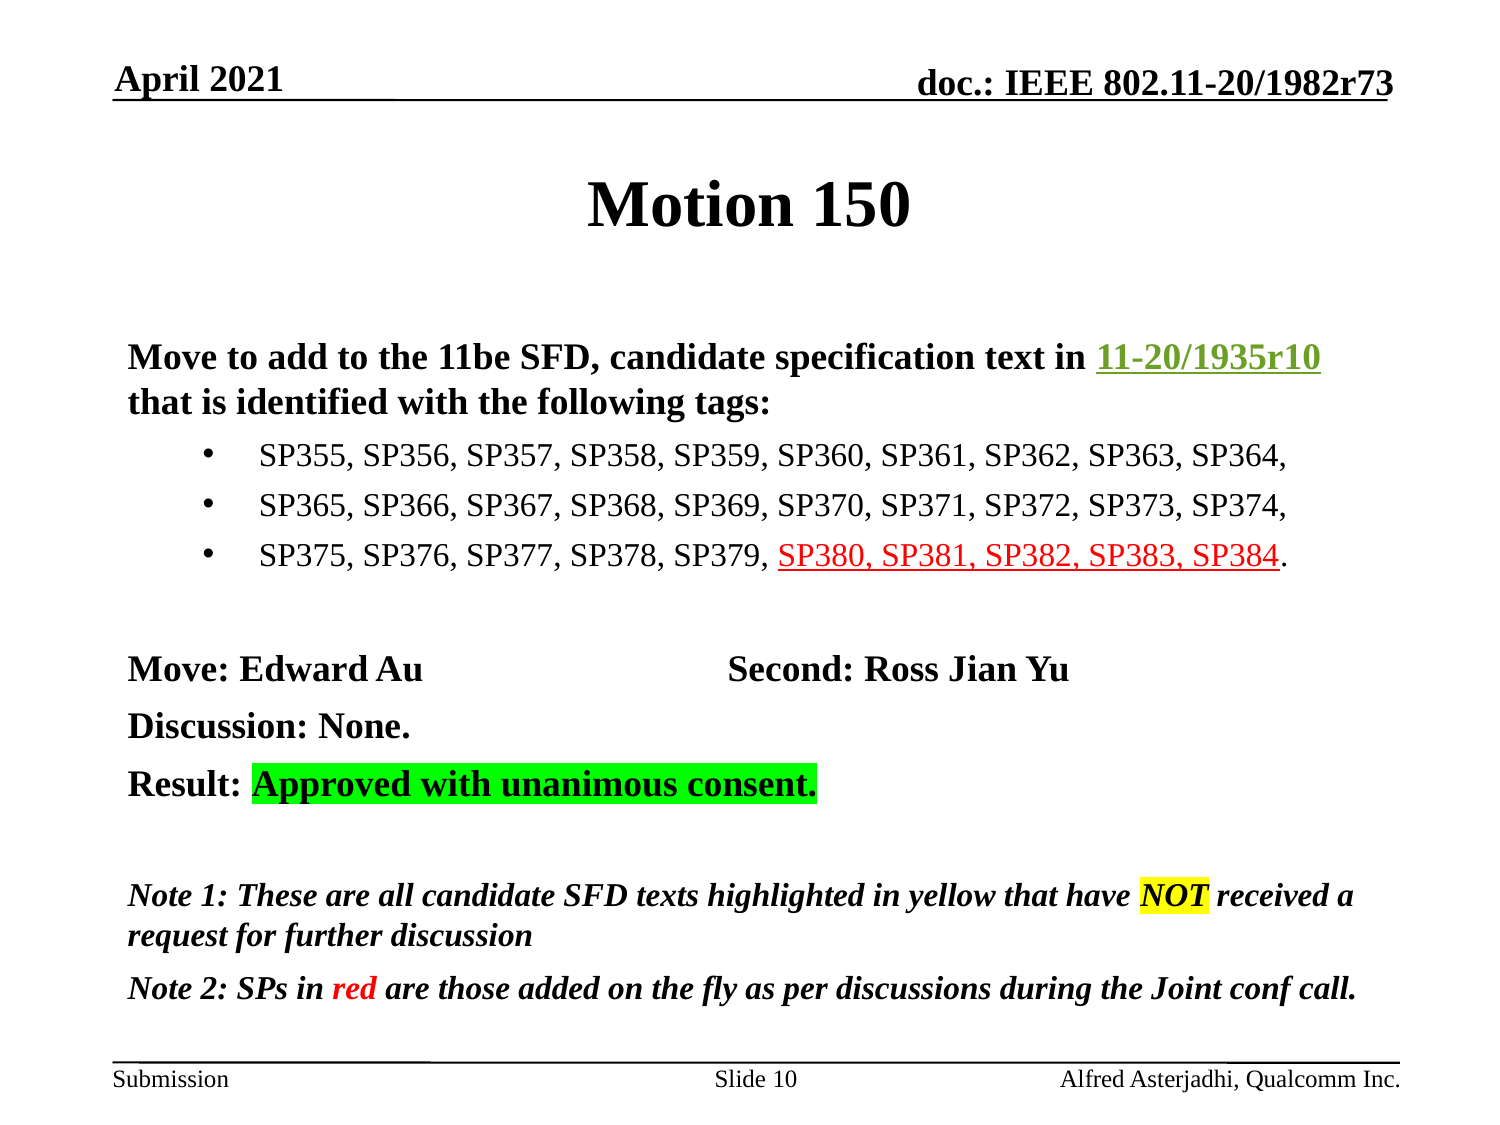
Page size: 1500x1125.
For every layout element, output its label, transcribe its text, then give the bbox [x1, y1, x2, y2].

slide_number Slide 10 [712, 1061, 800, 1123]
title Motion 150 [112, 112, 1388, 288]
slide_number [114, 54, 423, 100]
footer Alfred Asterjadhi, Qualcomm Inc. [878, 1061, 1402, 1093]
list Move to add to the 11be SFD, candidate specification text in 11-20/1935r10 that is identified with the following tags: SP355, SP356, SP357, SP358, SP359, SP360, SP361, SP362, SP363, SP364, SP365, SP366, SP367, SP368, SP369, SP370, SP371, SP372, SP373, SP374, SP375, SP376, SP377, SP378, SP379, SP380, SP381, SP382, SP383, SP384. Move: Edward Au Second: Ross Jian Yu Discussion: None. Result: Approved with unanimous consent. Note 1: These are all candidate SFD texts highlighted in yellow that have NOT received a request for further discussion Note 2: SPs in red are those added on the fly as per discussions during the Joint conf call. [112, 324, 1388, 1051]
